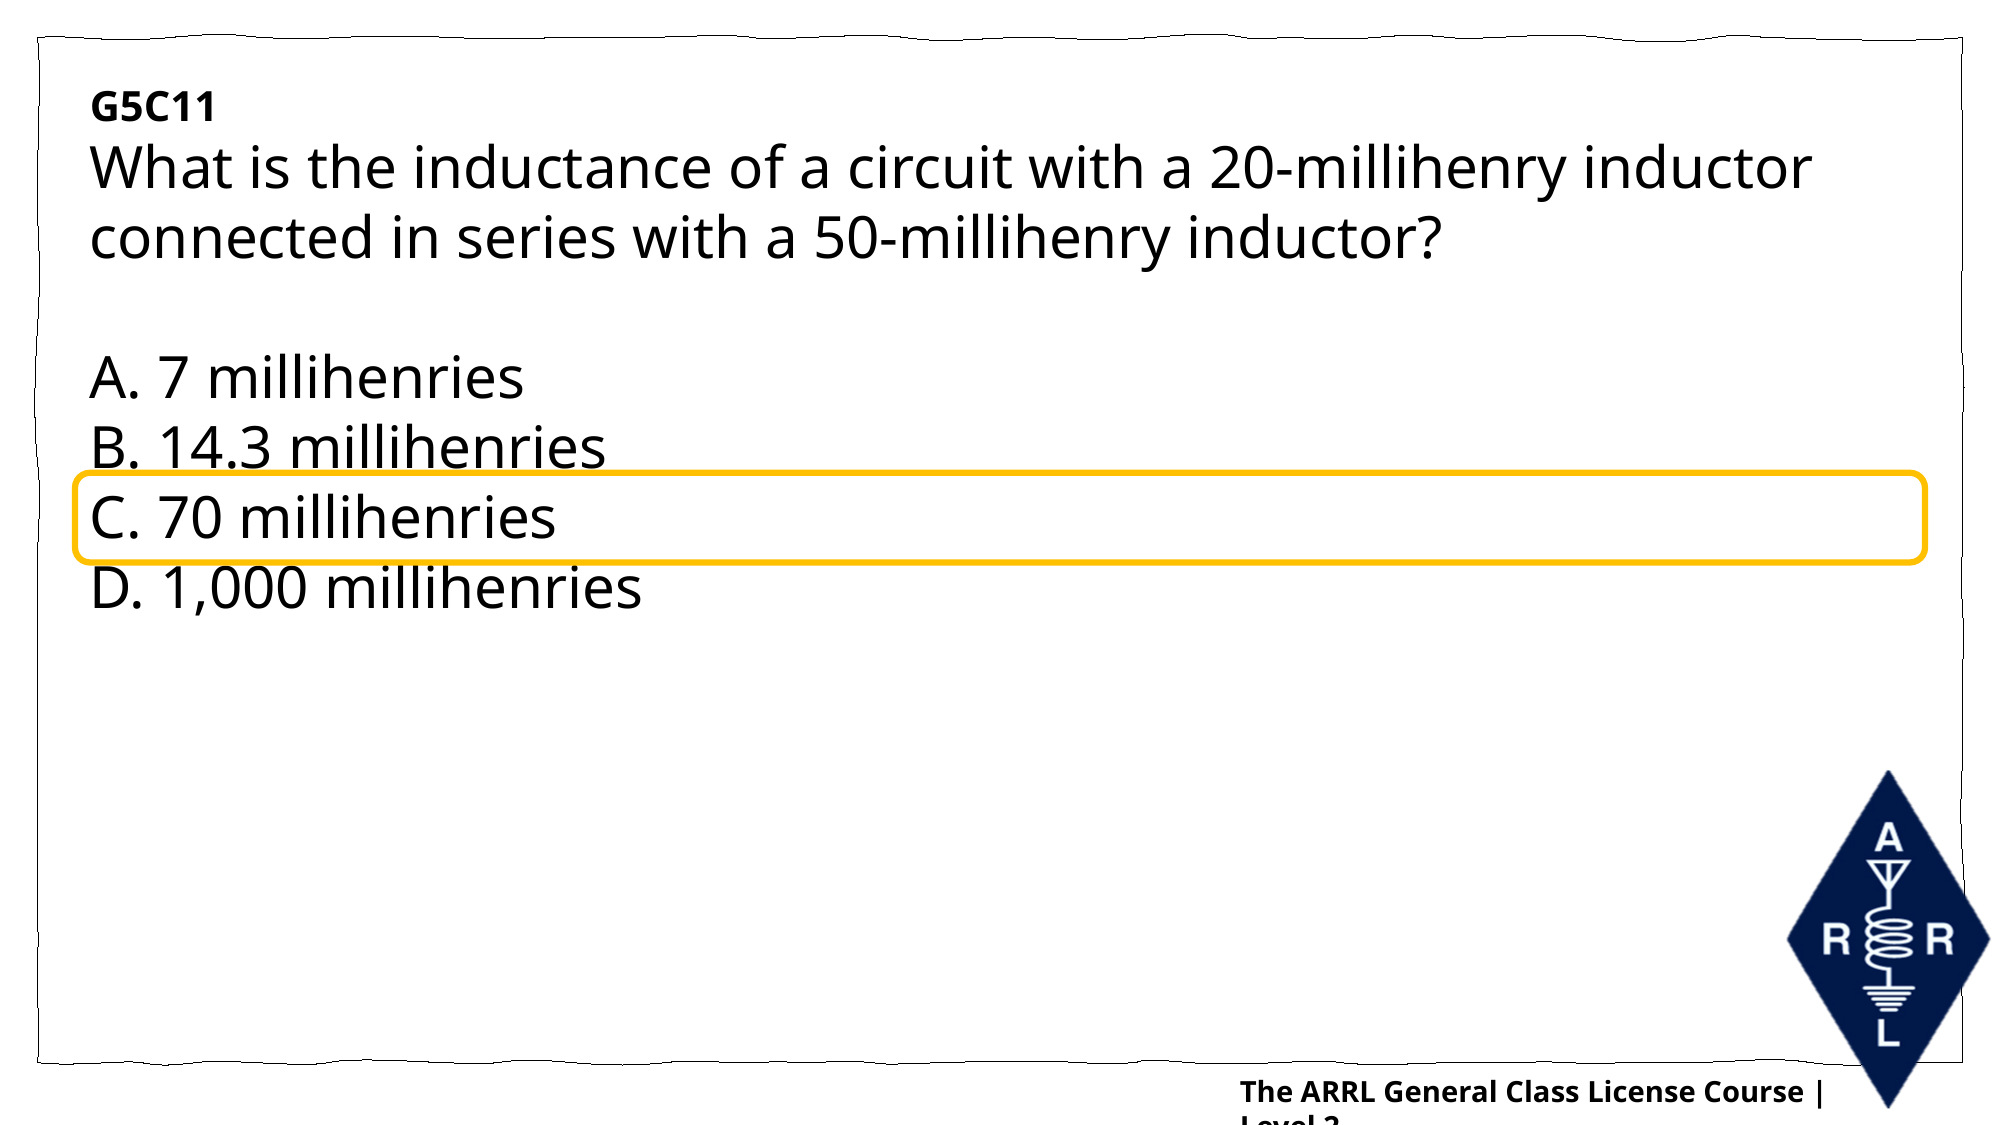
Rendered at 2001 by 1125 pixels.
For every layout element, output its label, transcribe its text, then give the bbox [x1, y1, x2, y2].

picture [1773, 752, 1999, 1125]
text_box G5C11 What is the inductance of a circuit with a 20-millihenry inductor connected in series with a 50-millihenry inductor? A. 7 millihenries B. 14.3 millihenries C. 70 millihenries D. 1,000 millihenries [75, 556, 1850, 628]
text_box [73, 471, 1927, 564]
text_box G5C11 What is the inductance of a circuit with a 20-millihenry inductor connected in series with a 50-millihenry inductor? A. 7 millihenries B. 14.3 millihenries C. 70 millihenries D. 1,000 millihenries [75, 72, 1850, 479]
